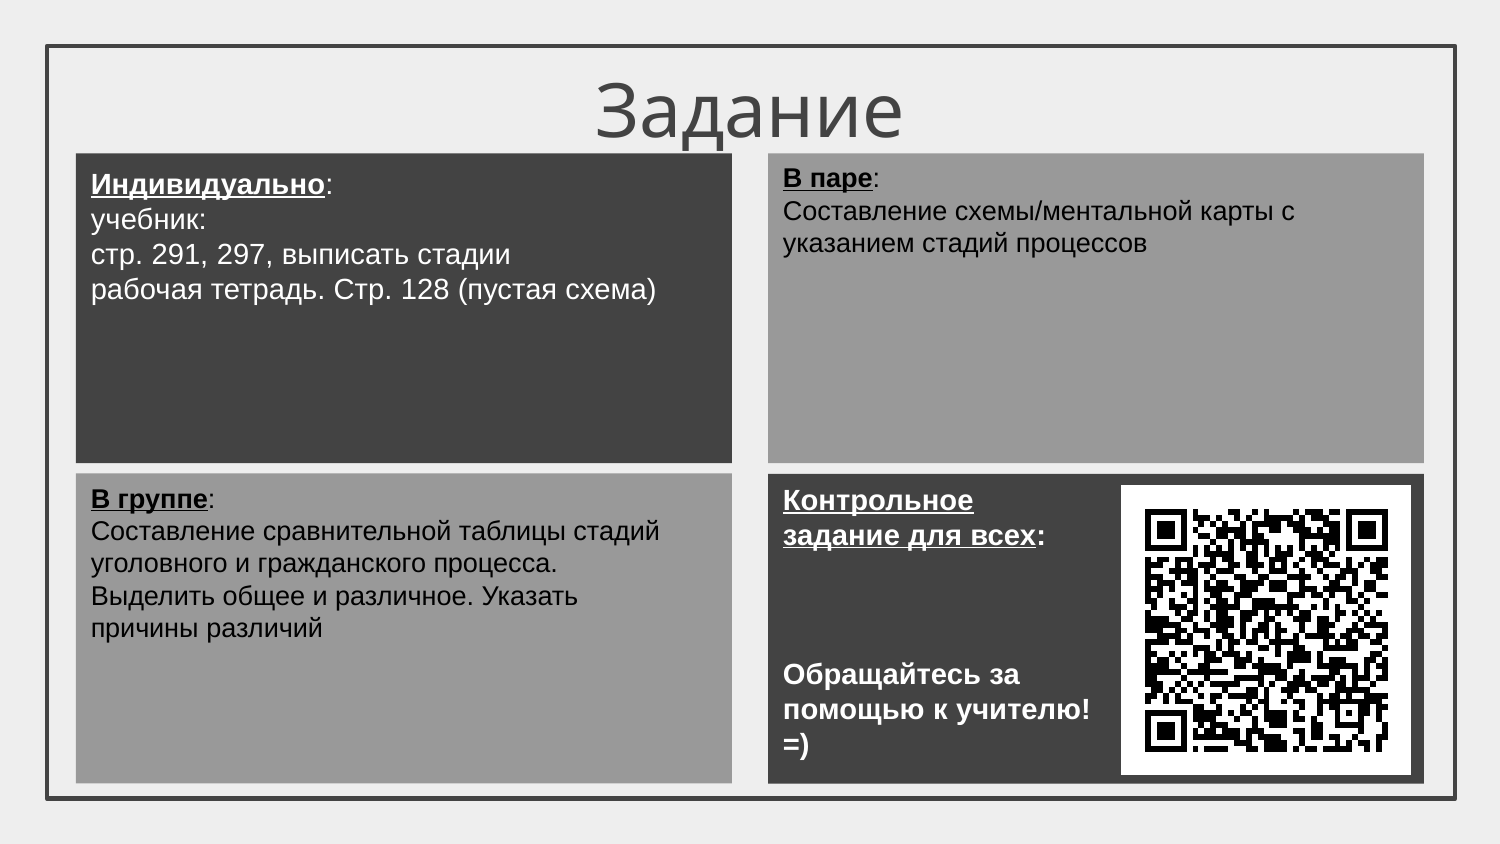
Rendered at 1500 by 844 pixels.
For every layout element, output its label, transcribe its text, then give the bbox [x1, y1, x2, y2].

text_box Индивидуально: учебник: стр. 291, 297, выписать стадии рабочая тетрадь. Стр. 128 (пустая схема) [75, 158, 682, 313]
text_box Контрольное задание для всех: Обращайтесь за помощью к учителю! =) [767, 473, 1109, 769]
picture [1121, 485, 1412, 776]
text_box [75, 473, 732, 784]
text_box [75, 153, 732, 464]
text_box [768, 153, 1424, 464]
text_box В группе: Составление сравнительной таблицы стадий уголовного и гражданского процесса. Выделить общее и различное. Указать причины различий [75, 473, 682, 684]
title Задание [369, 47, 1131, 154]
text_box В паре: Составление схемы/ментальной карты с указанием стадий процессов [768, 153, 1374, 299]
text_box [768, 473, 1424, 784]
